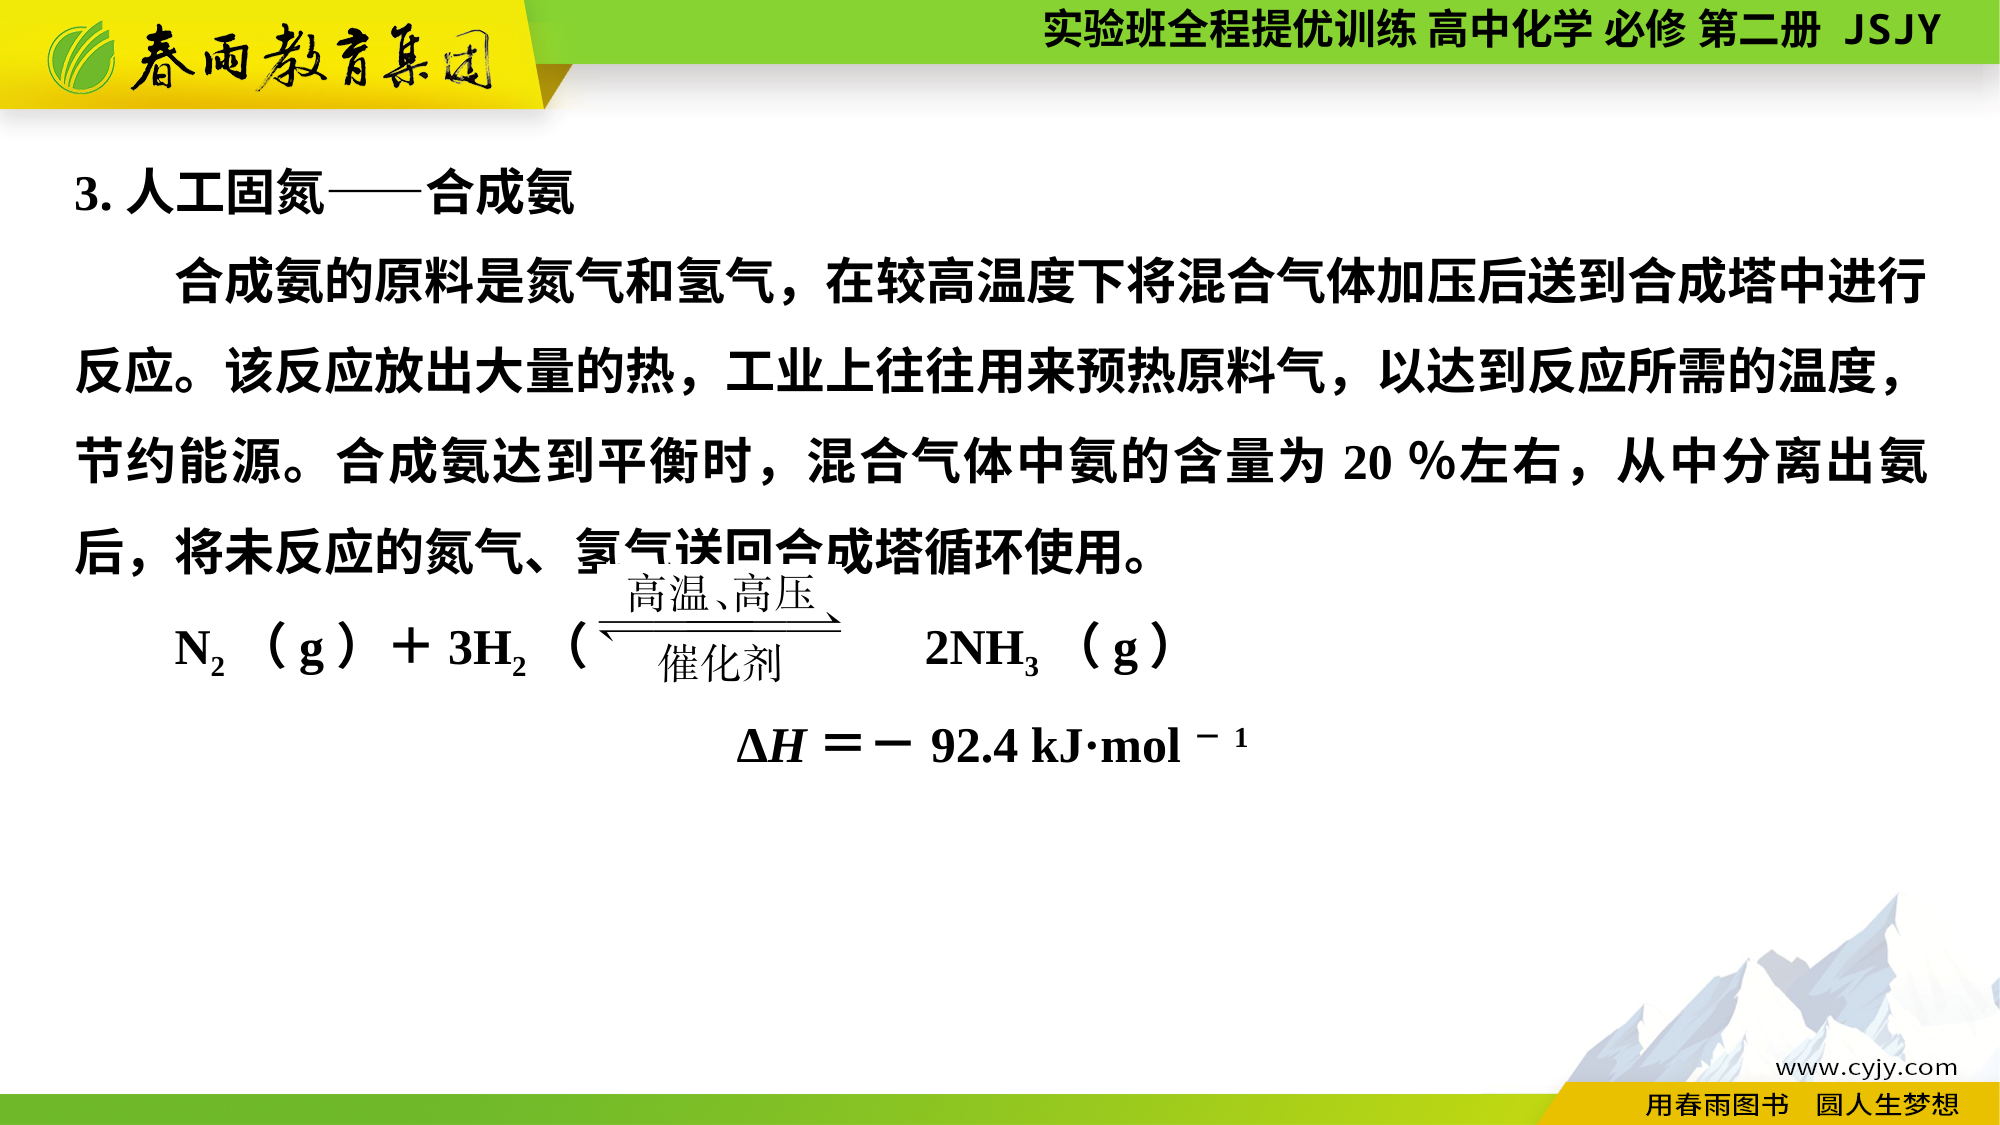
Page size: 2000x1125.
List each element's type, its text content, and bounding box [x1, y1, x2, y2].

picture [0, 0, 2000, 1125]
list 3.人工固氮——合成氨 合成氨的原料是氮气和氢气，在较高温度下将混合气体加压后送到合成塔中进行反应。该反应放出大量的热，工业上往往用来预热原料气，以达到反应所需的温度，节约能源。合成氨达到平衡时，混合气体中氨的含量为20％左右，从中分离出氨后，将未反应的氮气、氢气送回合成塔循环使用。 N2（g）＋3H2（g） 2NH3（g） ΔH＝－92.4 kJ·mol－1 [59, 122, 1944, 774]
